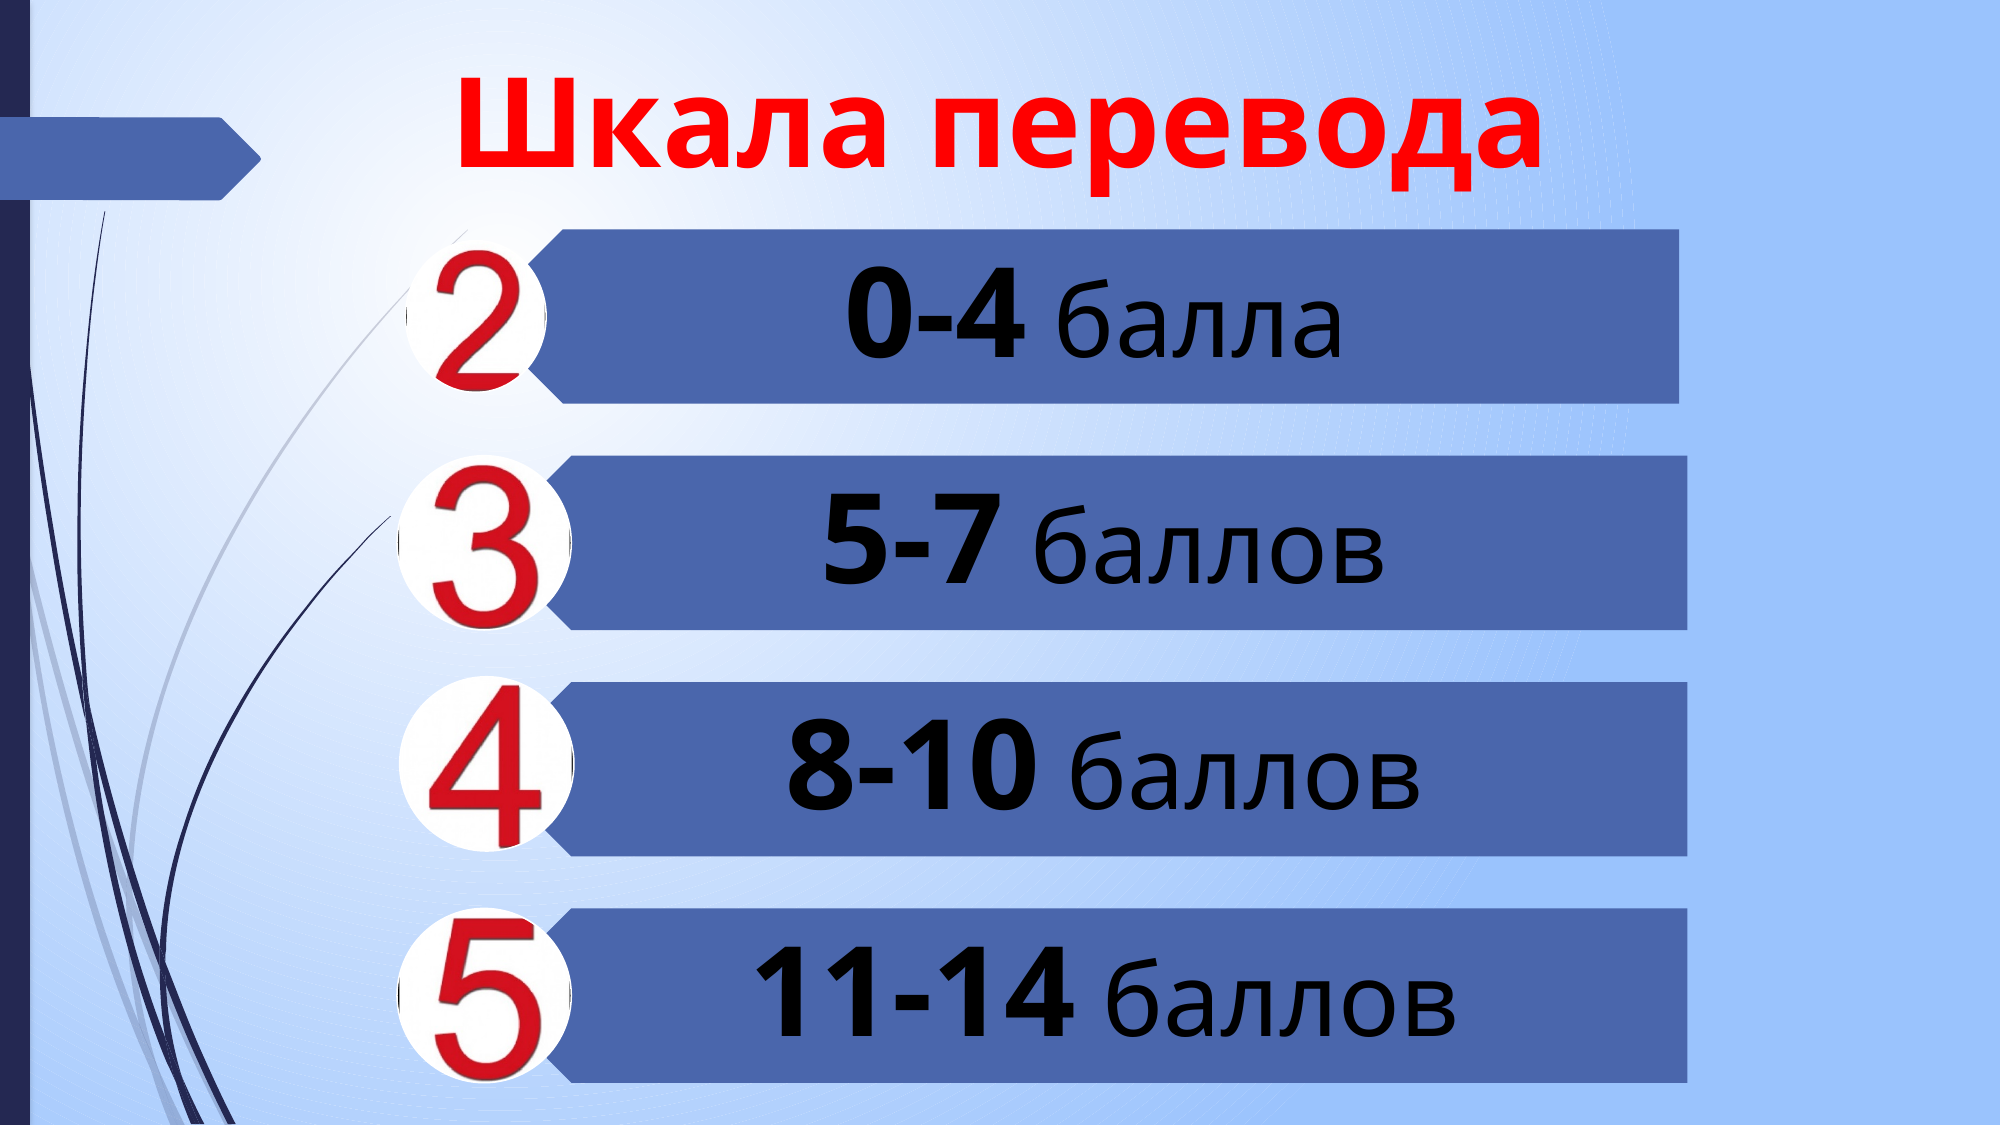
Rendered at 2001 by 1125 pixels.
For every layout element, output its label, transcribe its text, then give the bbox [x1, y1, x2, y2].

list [137, 228, 1948, 1084]
title Шкала перевода [137, 34, 1863, 228]
